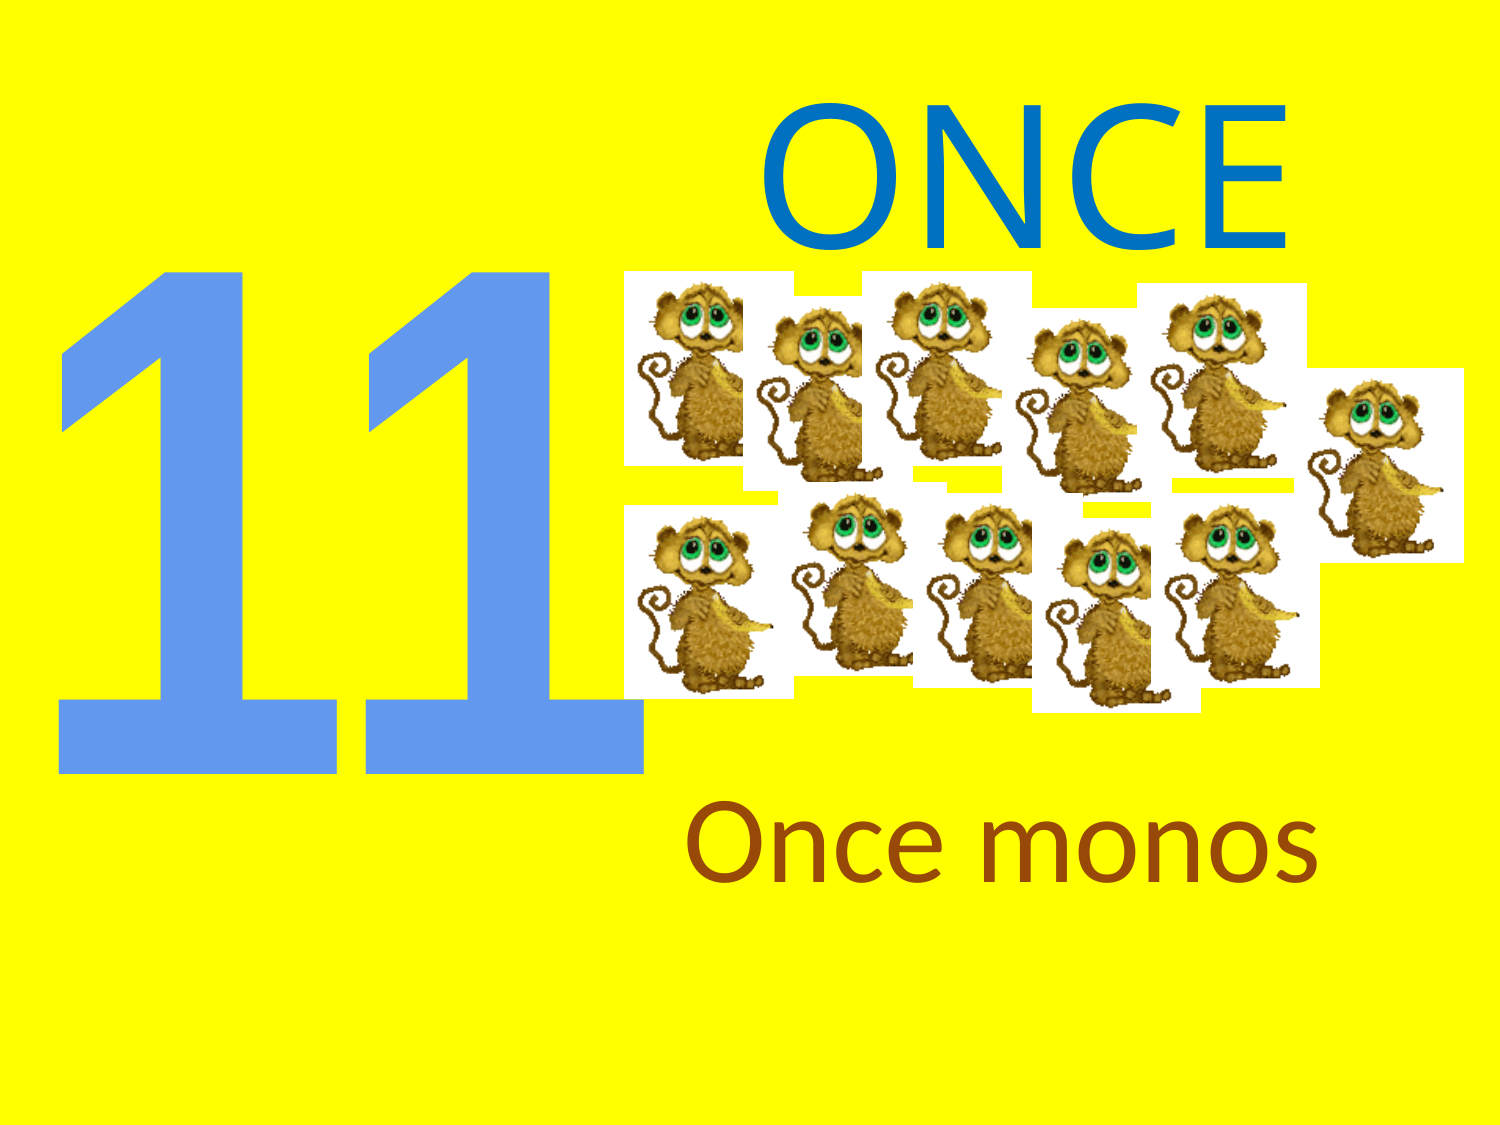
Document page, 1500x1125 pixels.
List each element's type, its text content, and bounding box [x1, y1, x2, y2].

picture [624, 271, 1464, 713]
text_box 11 [6, 37, 676, 928]
subtitle ONCE [676, 41, 1500, 329]
text_box Once monos [482, 749, 1500, 915]
